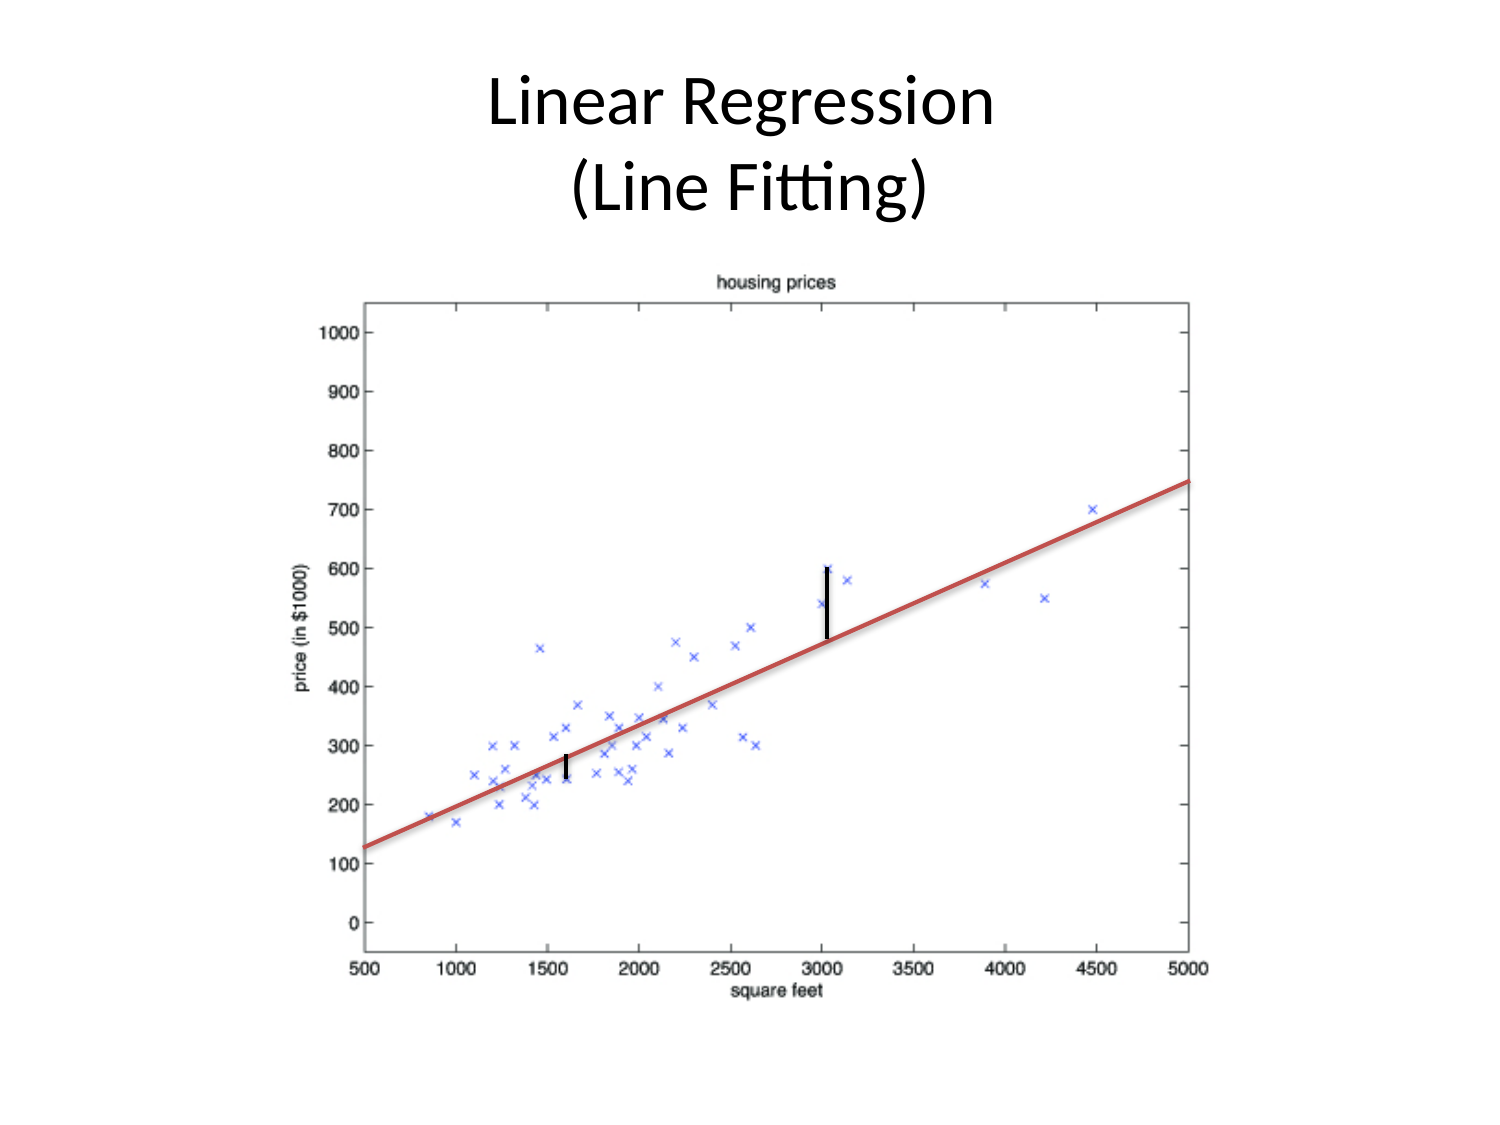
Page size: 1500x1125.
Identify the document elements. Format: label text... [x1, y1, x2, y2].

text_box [362, 480, 1191, 849]
title Linear Regression (Line Fitting) [75, 45, 1425, 233]
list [74, 262, 1426, 1006]
